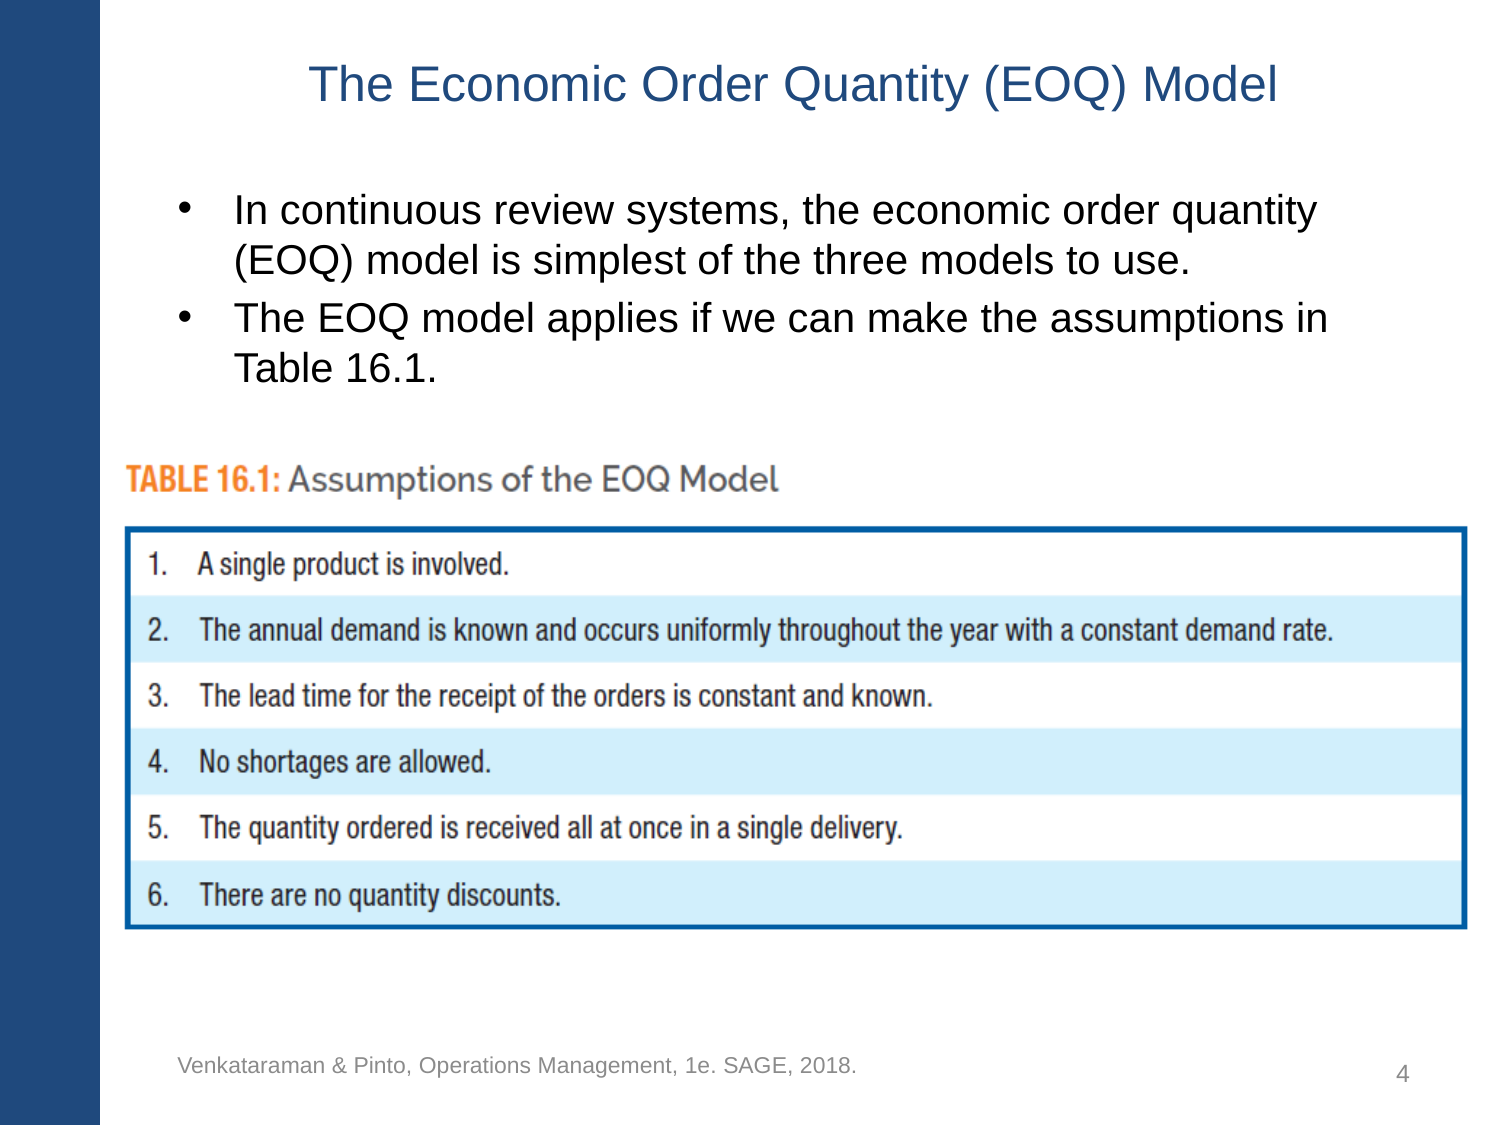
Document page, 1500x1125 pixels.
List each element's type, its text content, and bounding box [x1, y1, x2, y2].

title The Economic Order Quantity (EOQ) Model [162, 12, 1425, 150]
footer Venkataraman & Pinto, Operations Management, 1e. SAGE, 2018. [162, 1042, 1313, 1103]
list In continuous review systems, the economic order quantity (EOQ) model is simplest of the three models to use. The EOQ model applies if we can make the assumptions in Table 16.1. [162, 174, 1425, 410]
picture [112, 412, 1485, 951]
slide_number 4 [1350, 1042, 1425, 1103]
